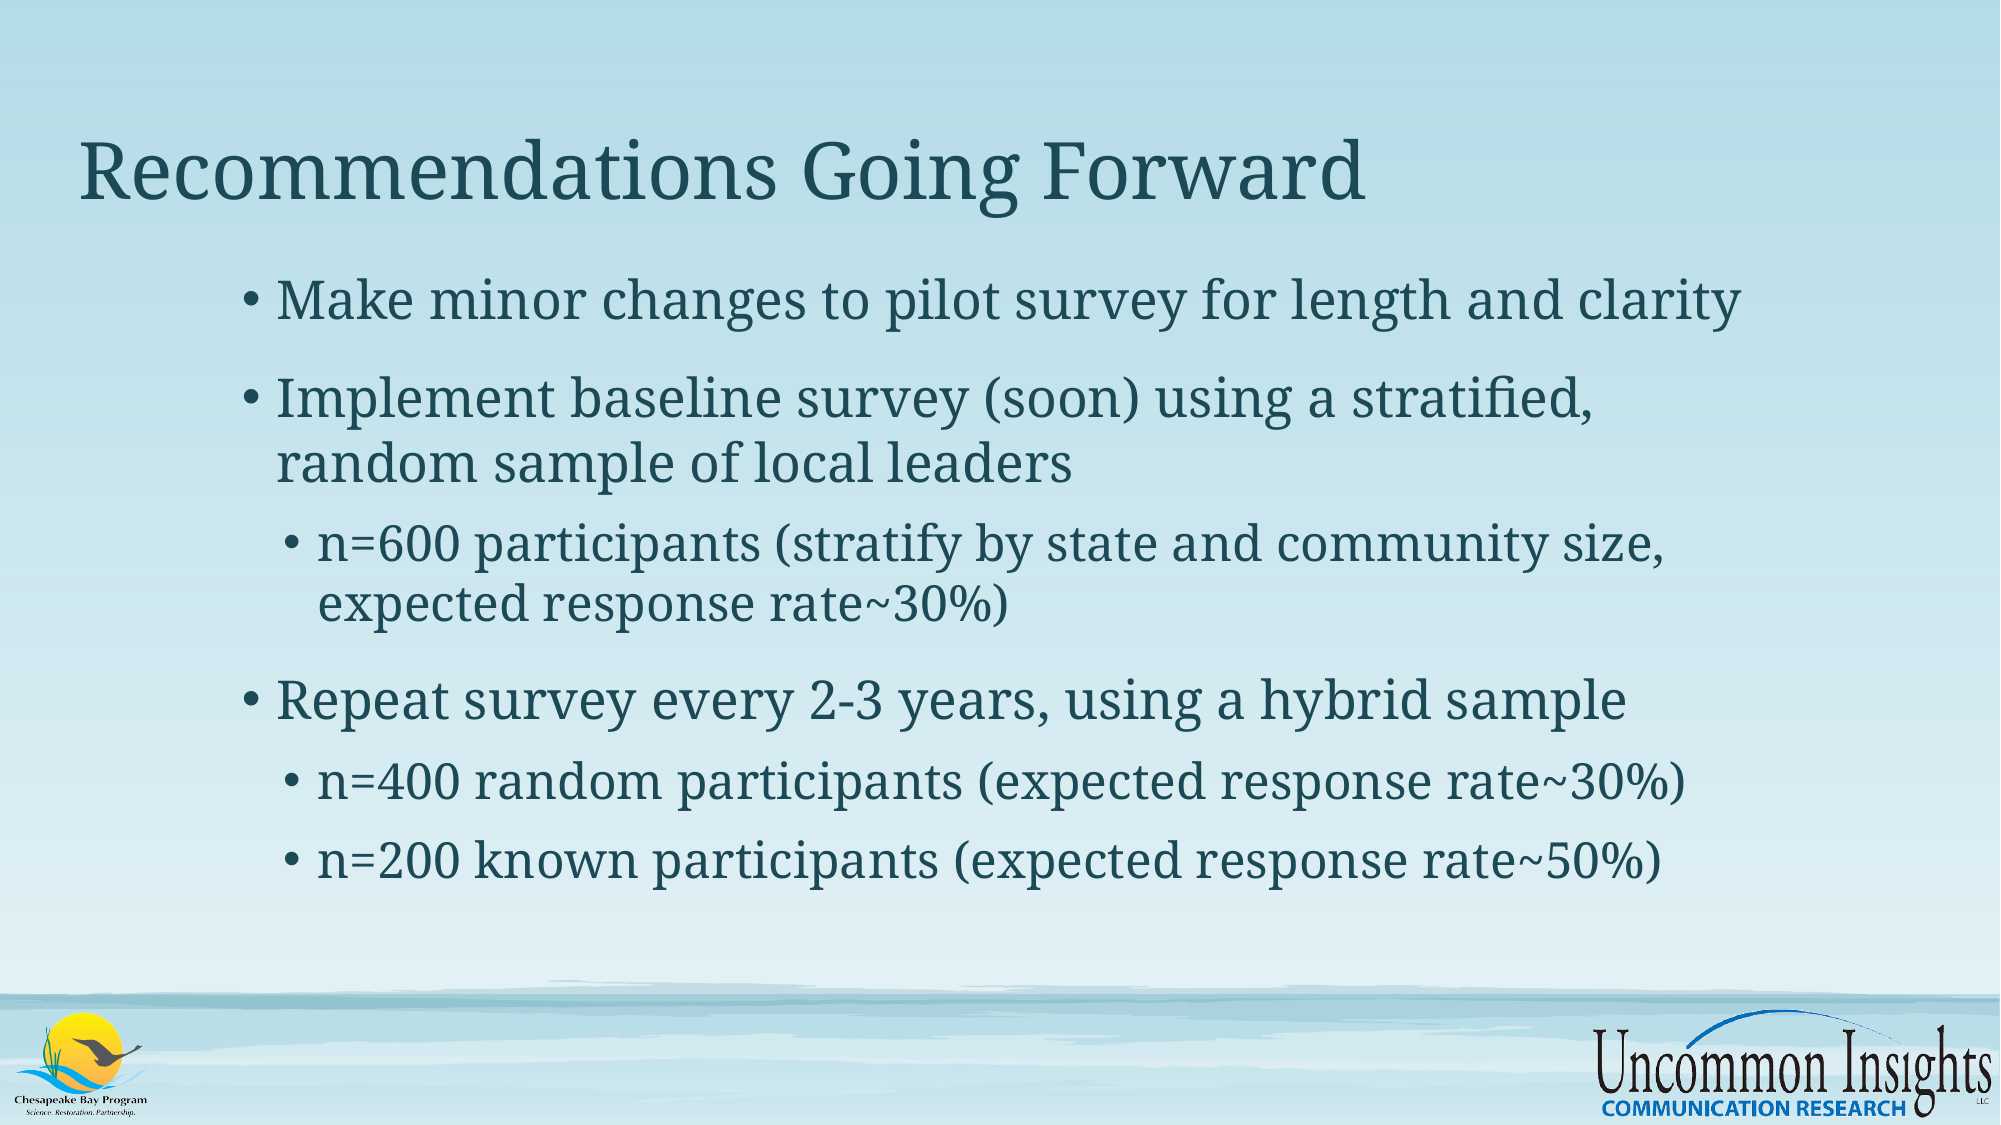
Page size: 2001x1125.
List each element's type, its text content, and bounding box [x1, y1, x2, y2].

picture [0, 1005, 2000, 1123]
title Recommendations Going Forward [63, 42, 1686, 225]
list Make minor changes to pilot survey for length and clarity Implement baseline survey (soon) using a stratified, random sample of local leaders n=600 participants (stratify by state and community size, expected response rate~30%) Repeat survey every 2-3 years, using a hybrid sample n=400 random participants (expected response rate~30%) n=200 known participants (expected response rate~50%) [219, 258, 1780, 938]
